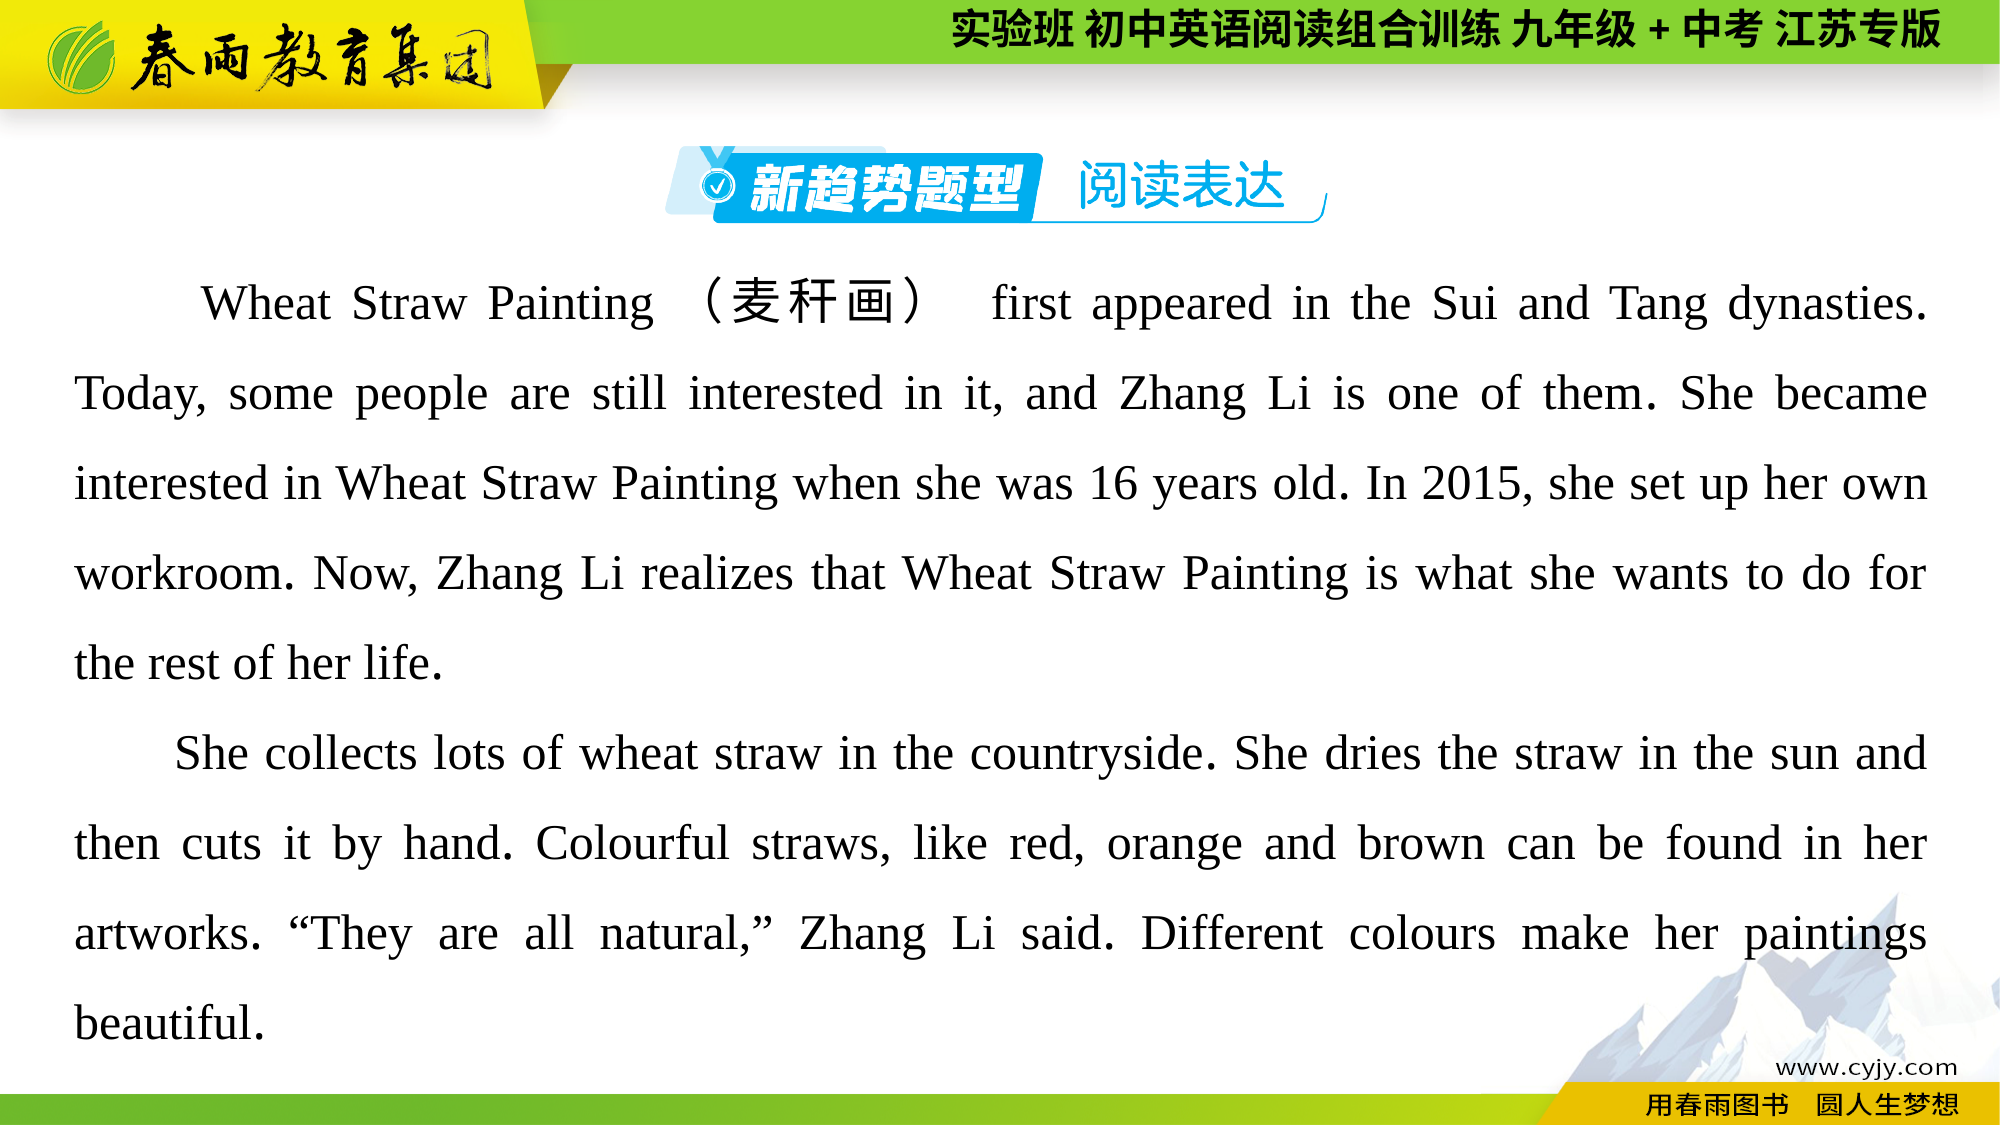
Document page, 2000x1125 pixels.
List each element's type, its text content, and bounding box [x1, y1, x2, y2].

picture [0, 0, 2000, 1125]
list Wheat Straw Painting（麦秆画） first appeared in the Sui and Tang dynasties. Today, some people are still interested in it, and Zhang Li is one of them. She became interested in Wheat Straw Painting when she was 16 years old. In 2015, she set up her own workroom. Now, Zhang Li realizes that Wheat Straw Painting is what she wants to do for the rest of her life. She collects lots of wheat straw in the countryside. She dries the straw in the sun and then cuts it by hand. Colourful straws, like red, orange and brown can be found in her artworks. “They are all natural,” Zhang Li said. Different colours make her paintings beautiful. [59, 231, 1944, 1054]
